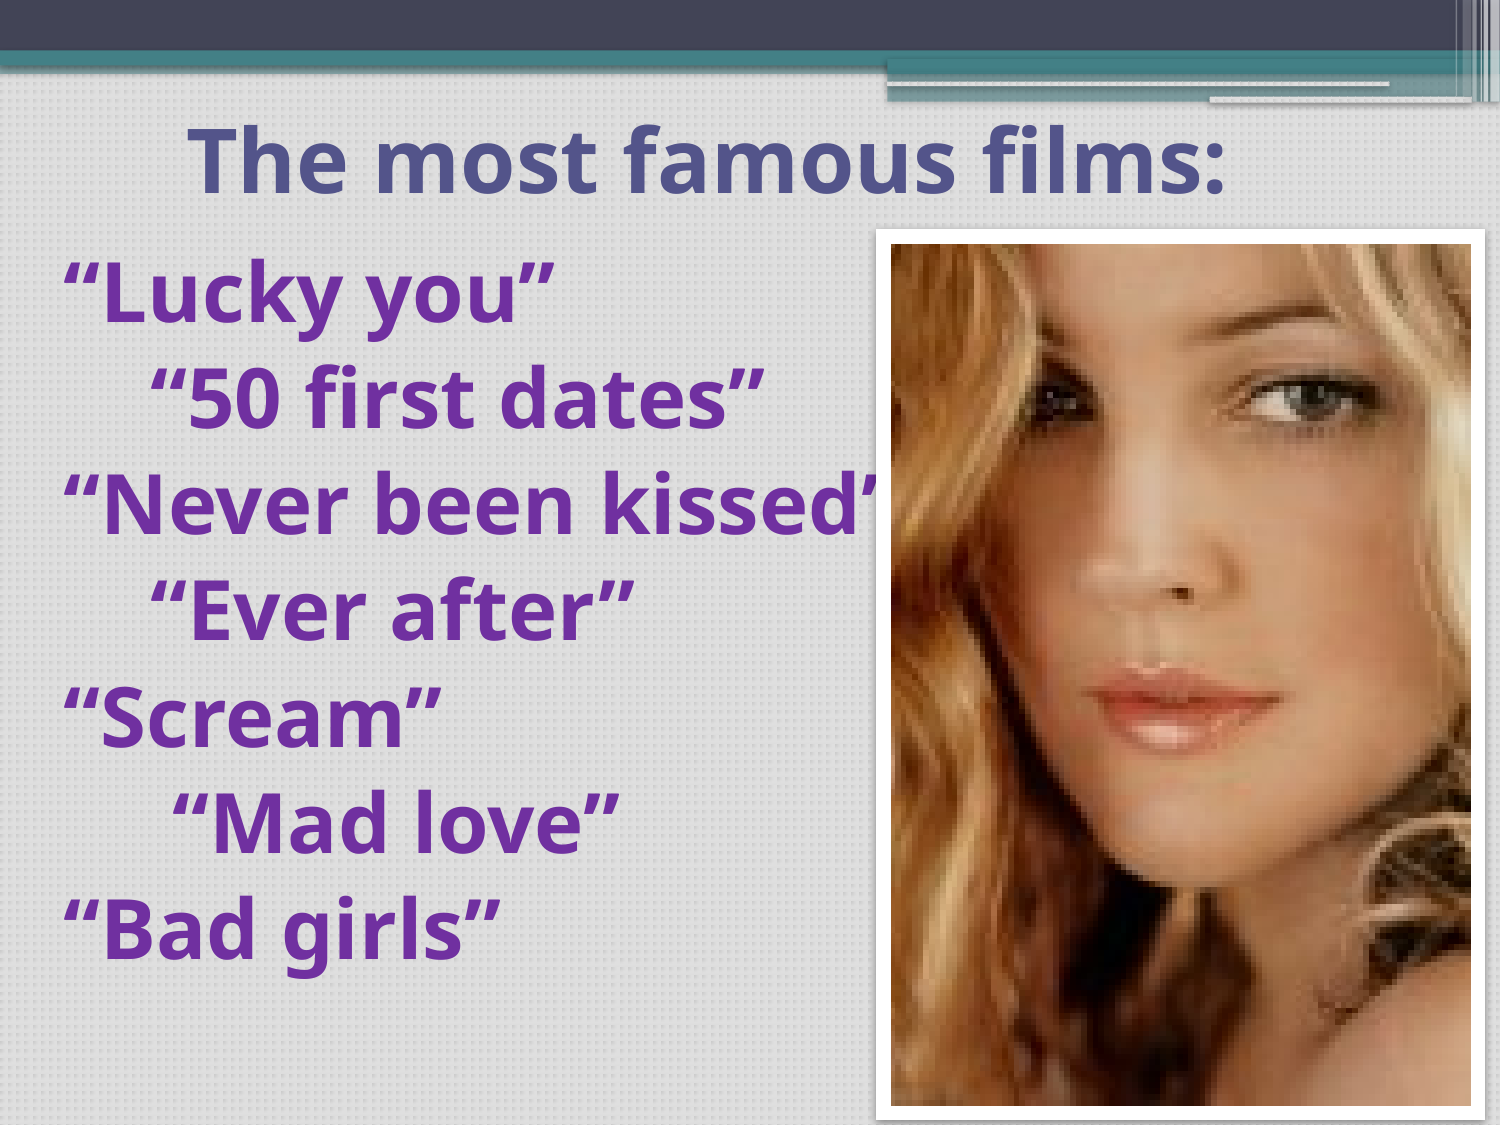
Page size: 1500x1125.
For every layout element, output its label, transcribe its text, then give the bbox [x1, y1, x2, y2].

list “Lucky you” “50 first dates” “Never been kissed” “Ever after” “Scream” “Mad love” “Bad girls” [41, 231, 871, 1083]
title The most famous films: [171, 101, 1247, 231]
picture [890, 243, 1471, 1107]
